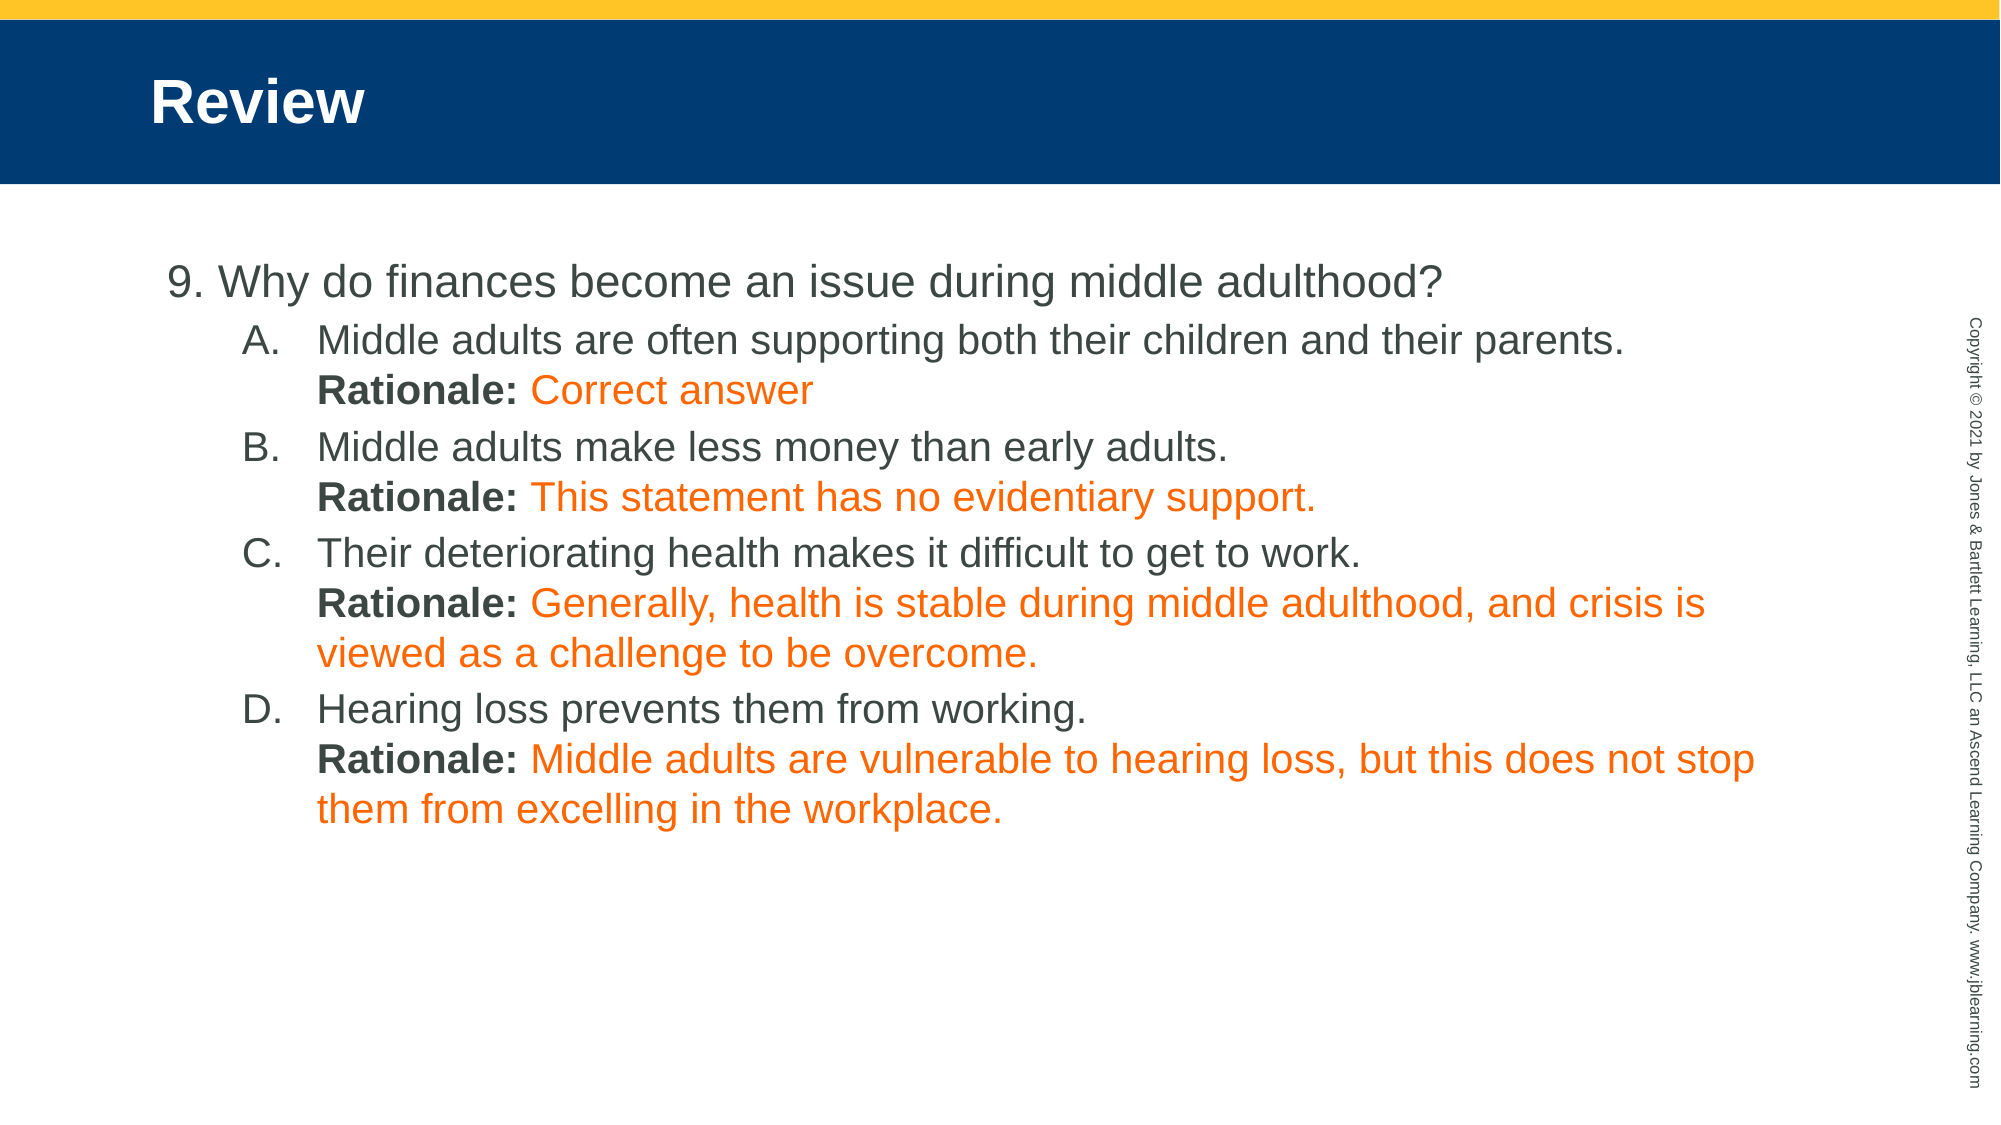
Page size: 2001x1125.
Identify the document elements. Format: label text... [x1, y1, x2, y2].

title Review [0, 19, 2000, 185]
list 9. Why do finances become an issue during middle adulthood? Middle adults are often supporting both their children and their parents. Rationale: Correct answer Middle adults make less money than early adults. Rationale: This statement has no evidentiary support. Their deteriorating health makes it difficult to get to work. Rationale: Generally, health is stable during middle adulthood, and crisis is viewed as a challenge to be overcome. Hearing loss prevents them from working. Rationale: Middle adults are vulnerable to hearing loss, but this does not stop them from excelling in the workplace. [151, 244, 1840, 1016]
